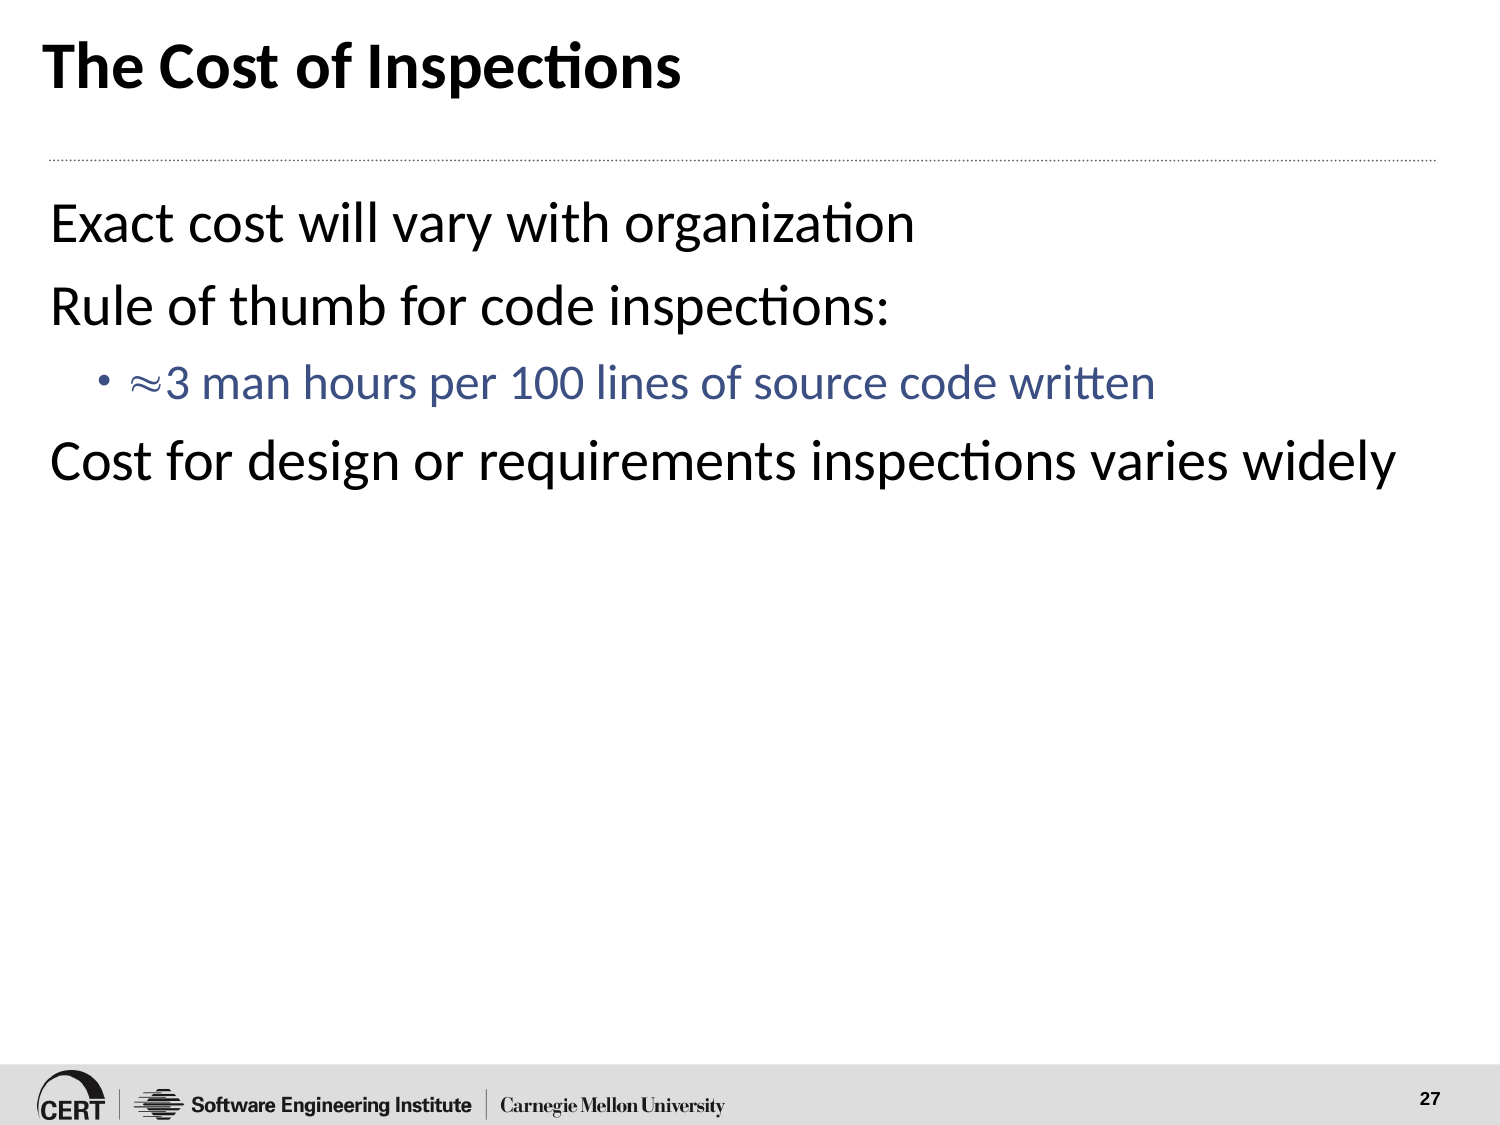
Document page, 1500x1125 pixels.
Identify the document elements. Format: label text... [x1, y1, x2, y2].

list Exact cost will vary with organization Rule of thumb for code inspections: 3 man hours per 100 lines of source code written Cost for design or requirements inspections varies widely [49, 187, 1438, 1001]
picture [37, 1069, 725, 1122]
title The Cost of Inspections [42, 37, 1434, 155]
